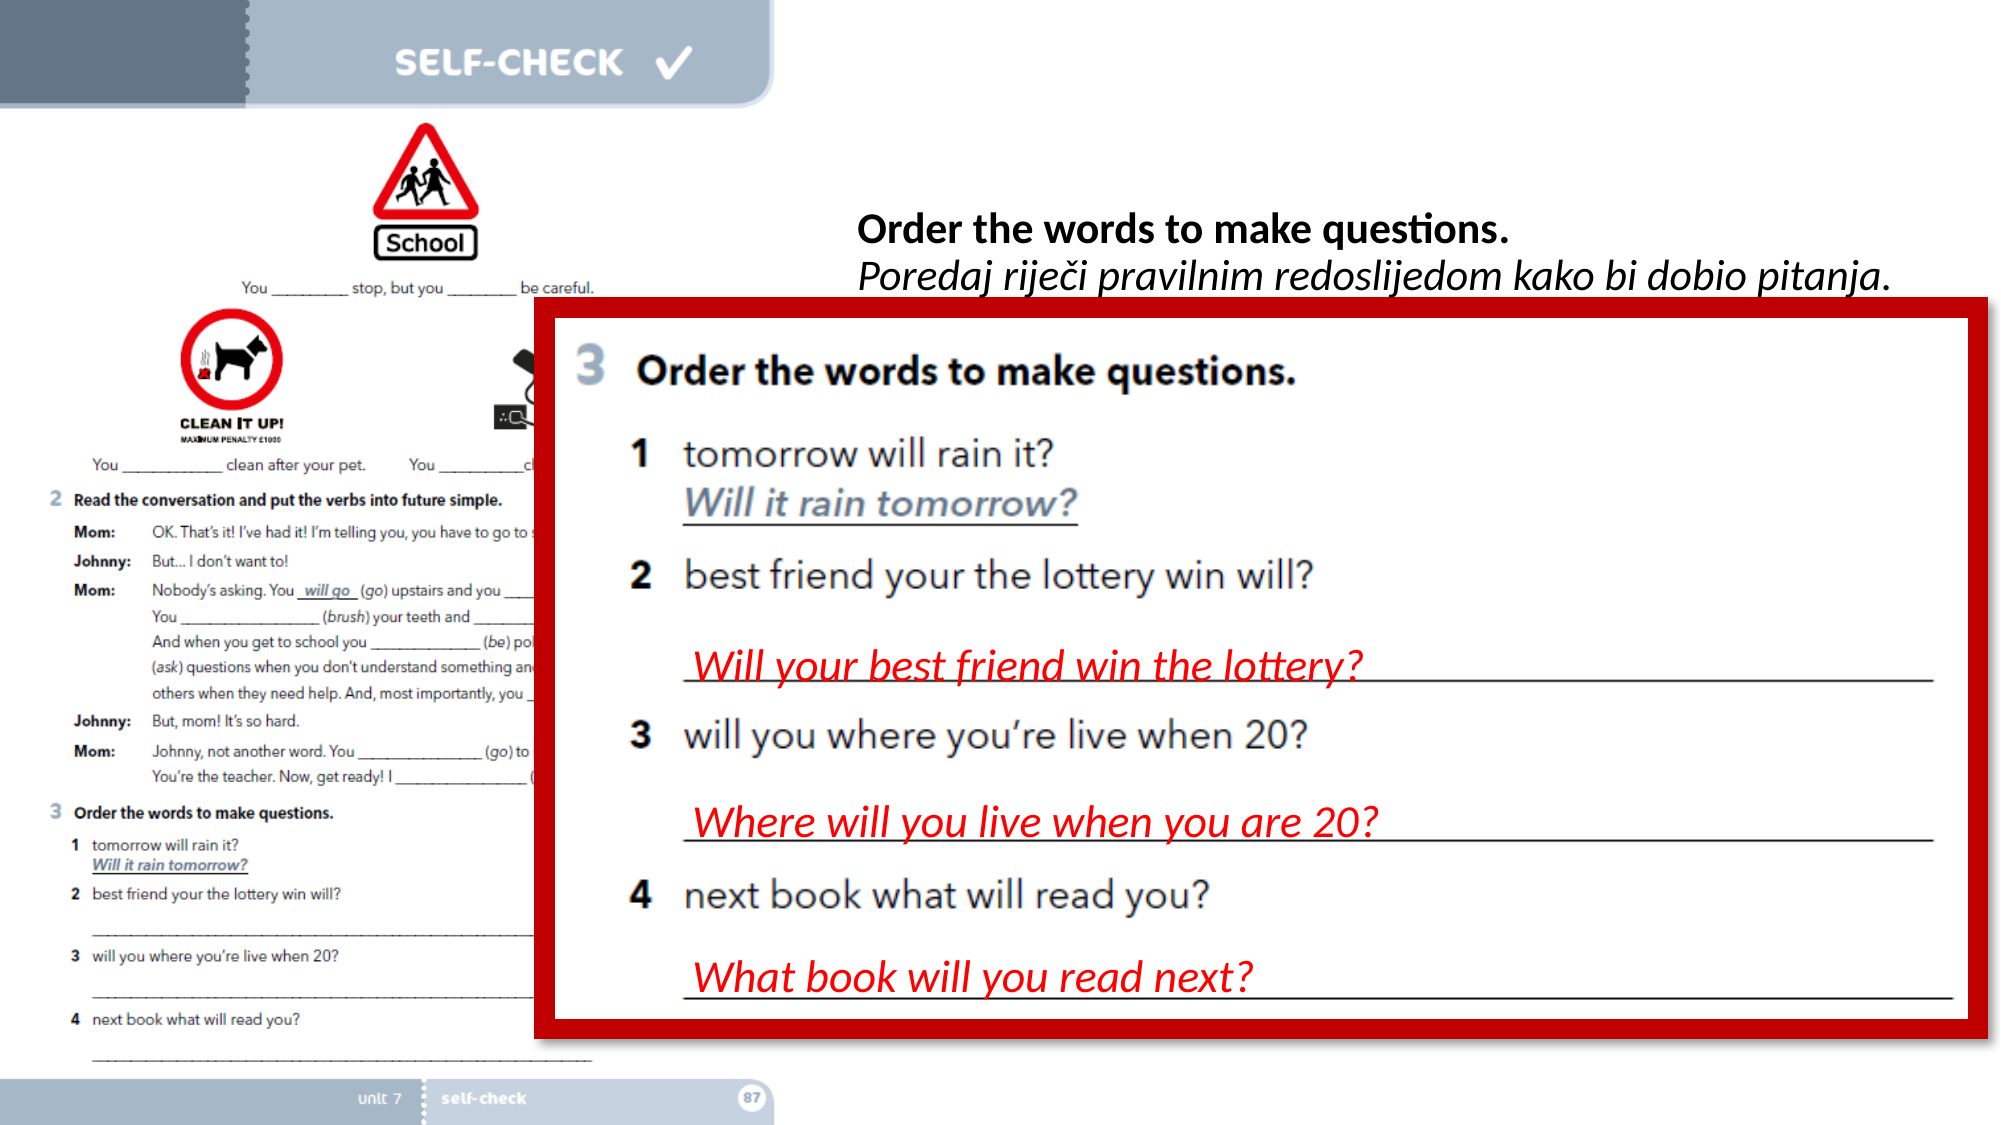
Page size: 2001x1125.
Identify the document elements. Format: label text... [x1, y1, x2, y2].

picture [0, 0, 1968, 1125]
text_box What book will you read next? [843, 1019, 1968, 1025]
text_box Order the words to make questions. Poredaj riječi pravilnim redoslijedom kako bi dobio pitanja. [843, 197, 1997, 867]
